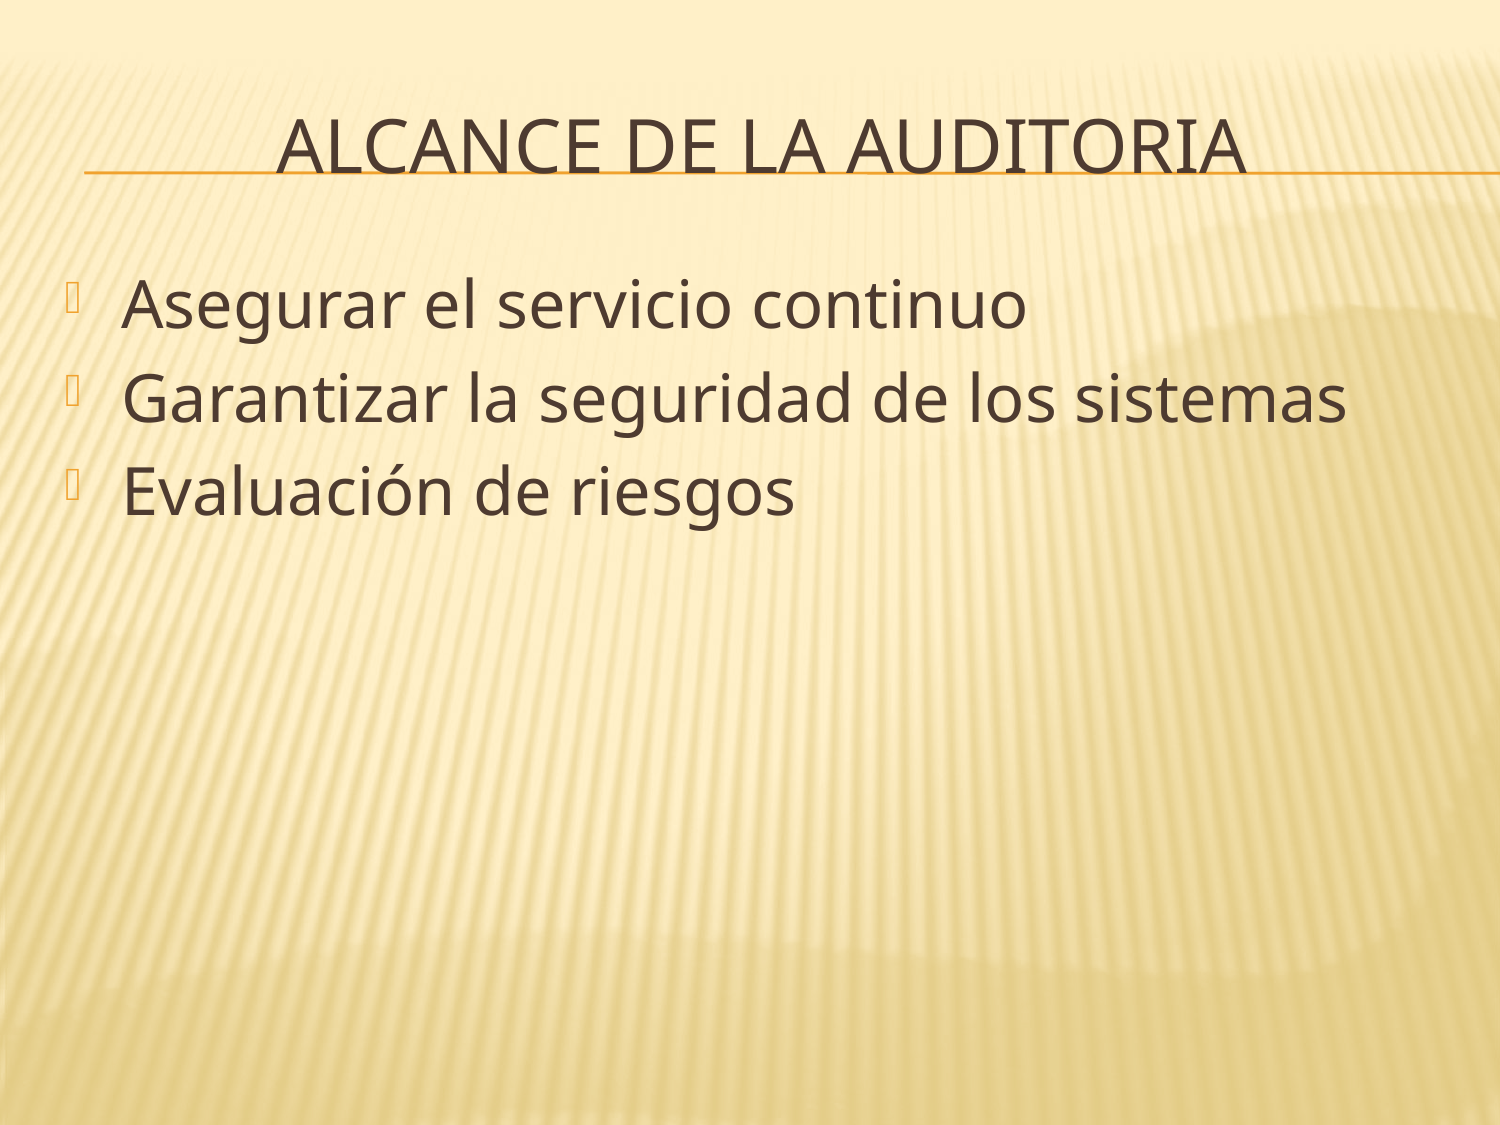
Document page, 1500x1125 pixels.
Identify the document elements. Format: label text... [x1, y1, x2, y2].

list Asegurar el servicio continuo Garantizar la seguridad de los sistemas Evaluación de riesgos [50, 254, 1475, 998]
title Alcance de la auditoria [50, 75, 1475, 213]
